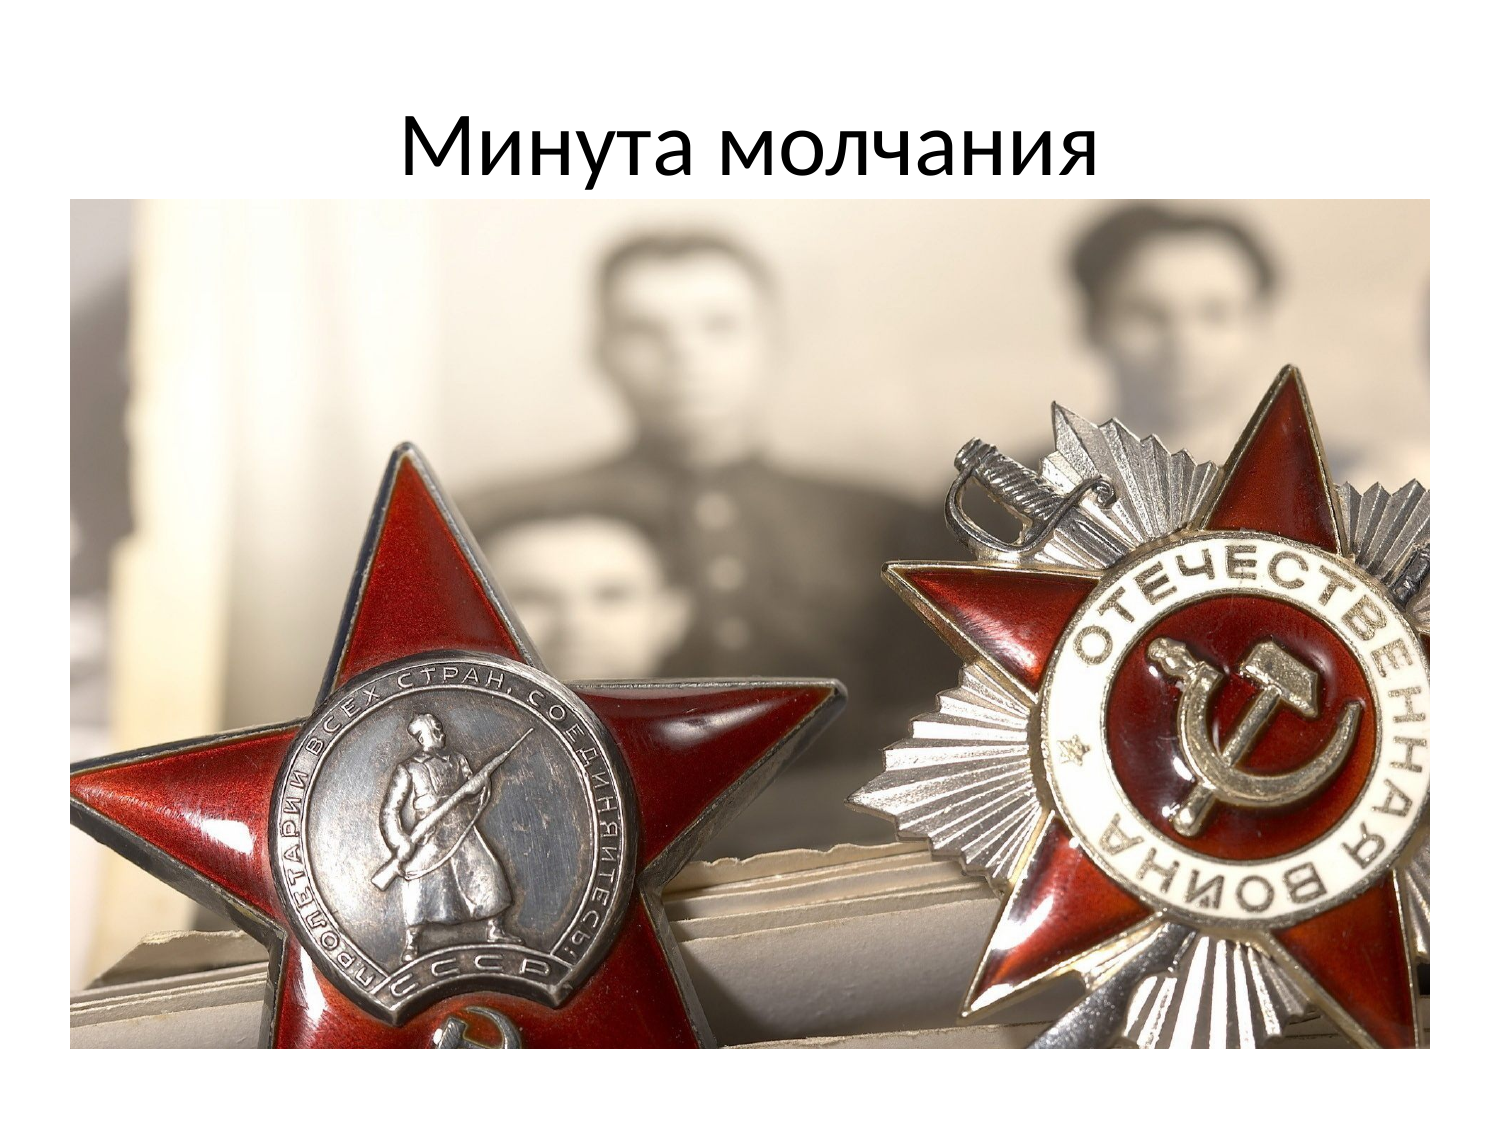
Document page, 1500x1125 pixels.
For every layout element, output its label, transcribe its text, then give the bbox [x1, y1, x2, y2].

title Минута молчания [75, 45, 1425, 197]
picture [70, 198, 1430, 1050]
